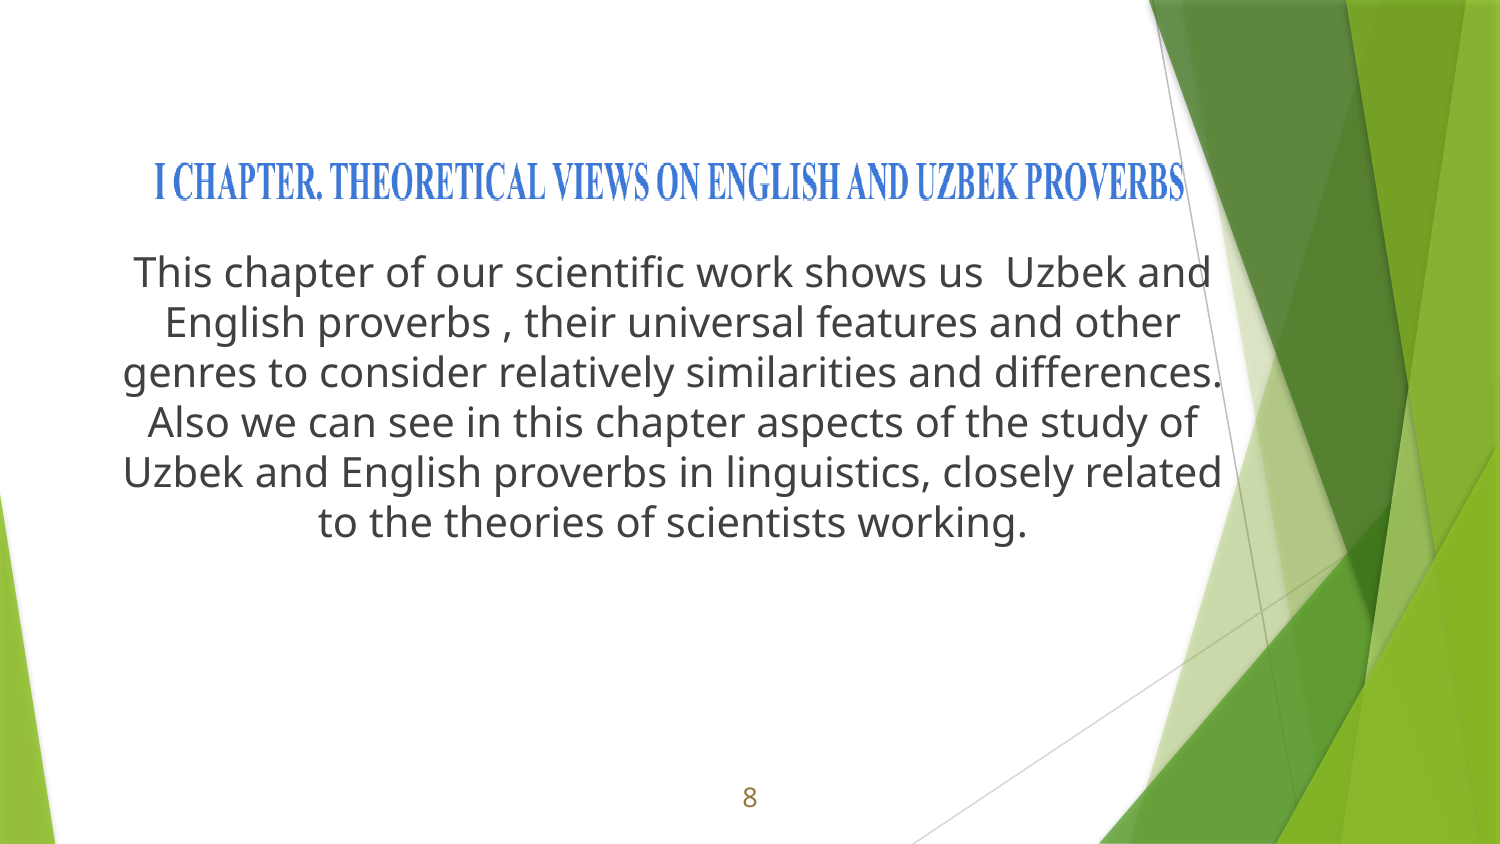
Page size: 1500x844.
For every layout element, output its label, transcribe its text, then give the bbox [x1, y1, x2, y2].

list This chapter of our scientific work shows us Uzbek and English proverbs , their universal features and other genres to consider relatively similarities and differences. Also we can see in this chapter aspects of the study of Uzbek and English proverbs in linguistics, closely related to the theories of scientists working. [95, 245, 1235, 754]
slide_number 8 [705, 753, 795, 844]
picture [135, 129, 1203, 246]
